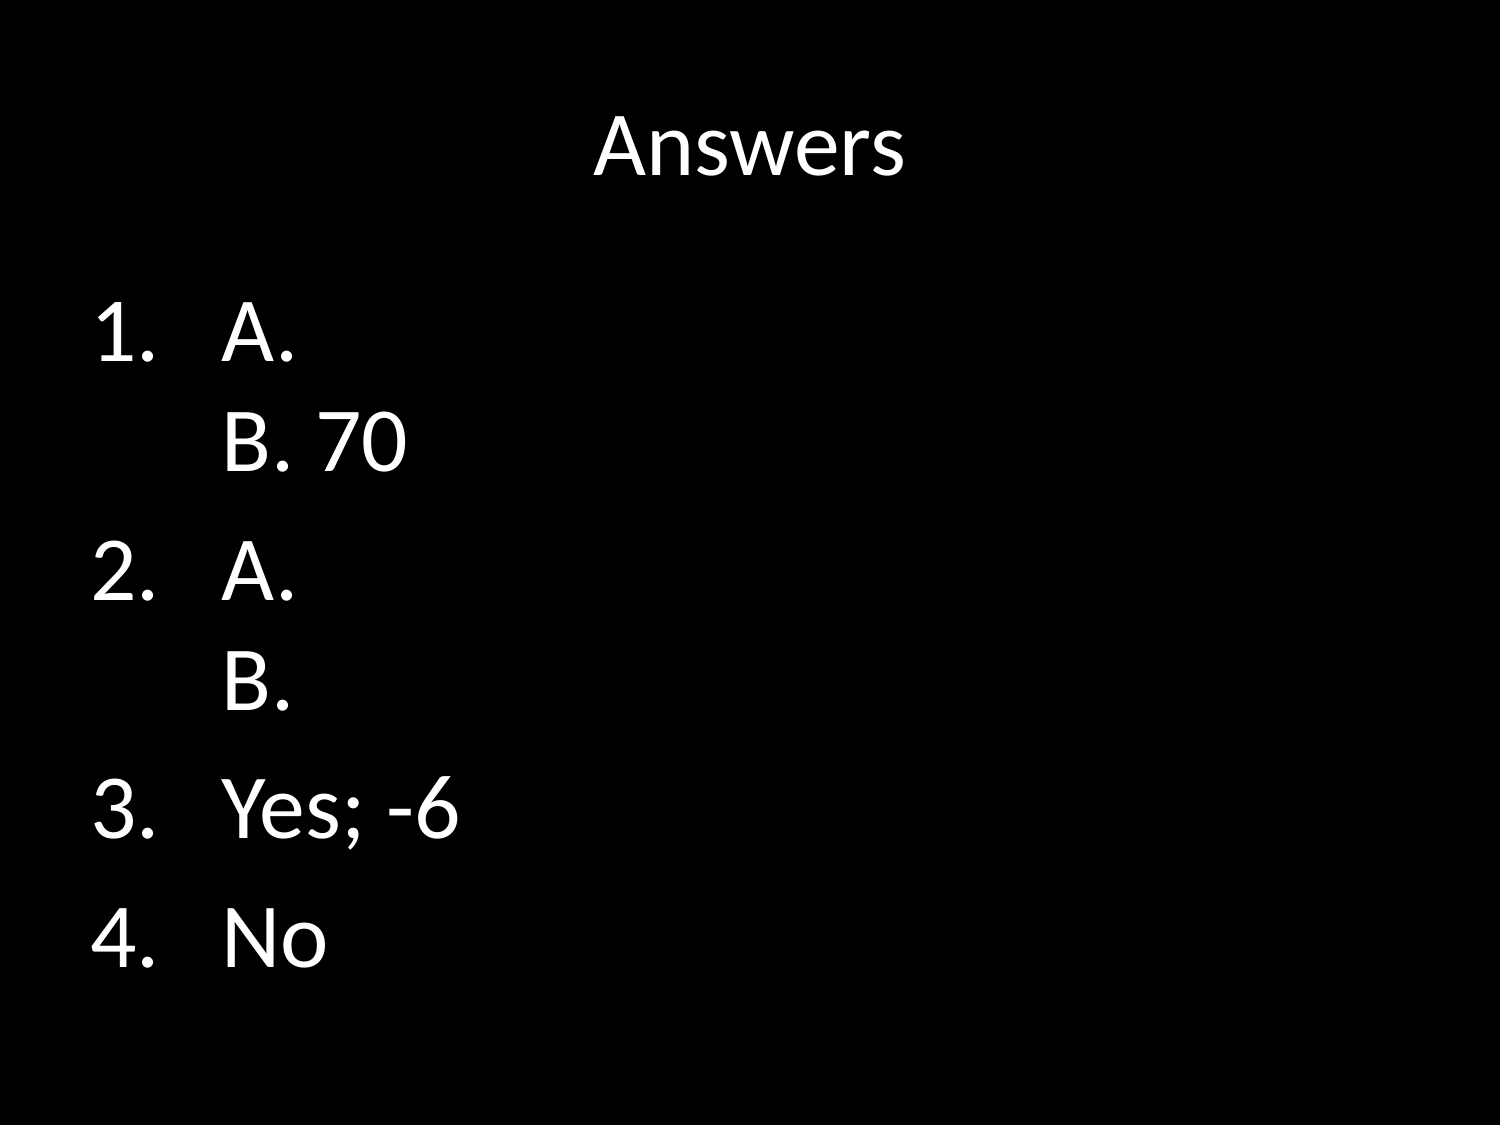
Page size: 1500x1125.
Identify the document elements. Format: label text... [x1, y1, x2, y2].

title Answers [75, 45, 1425, 233]
